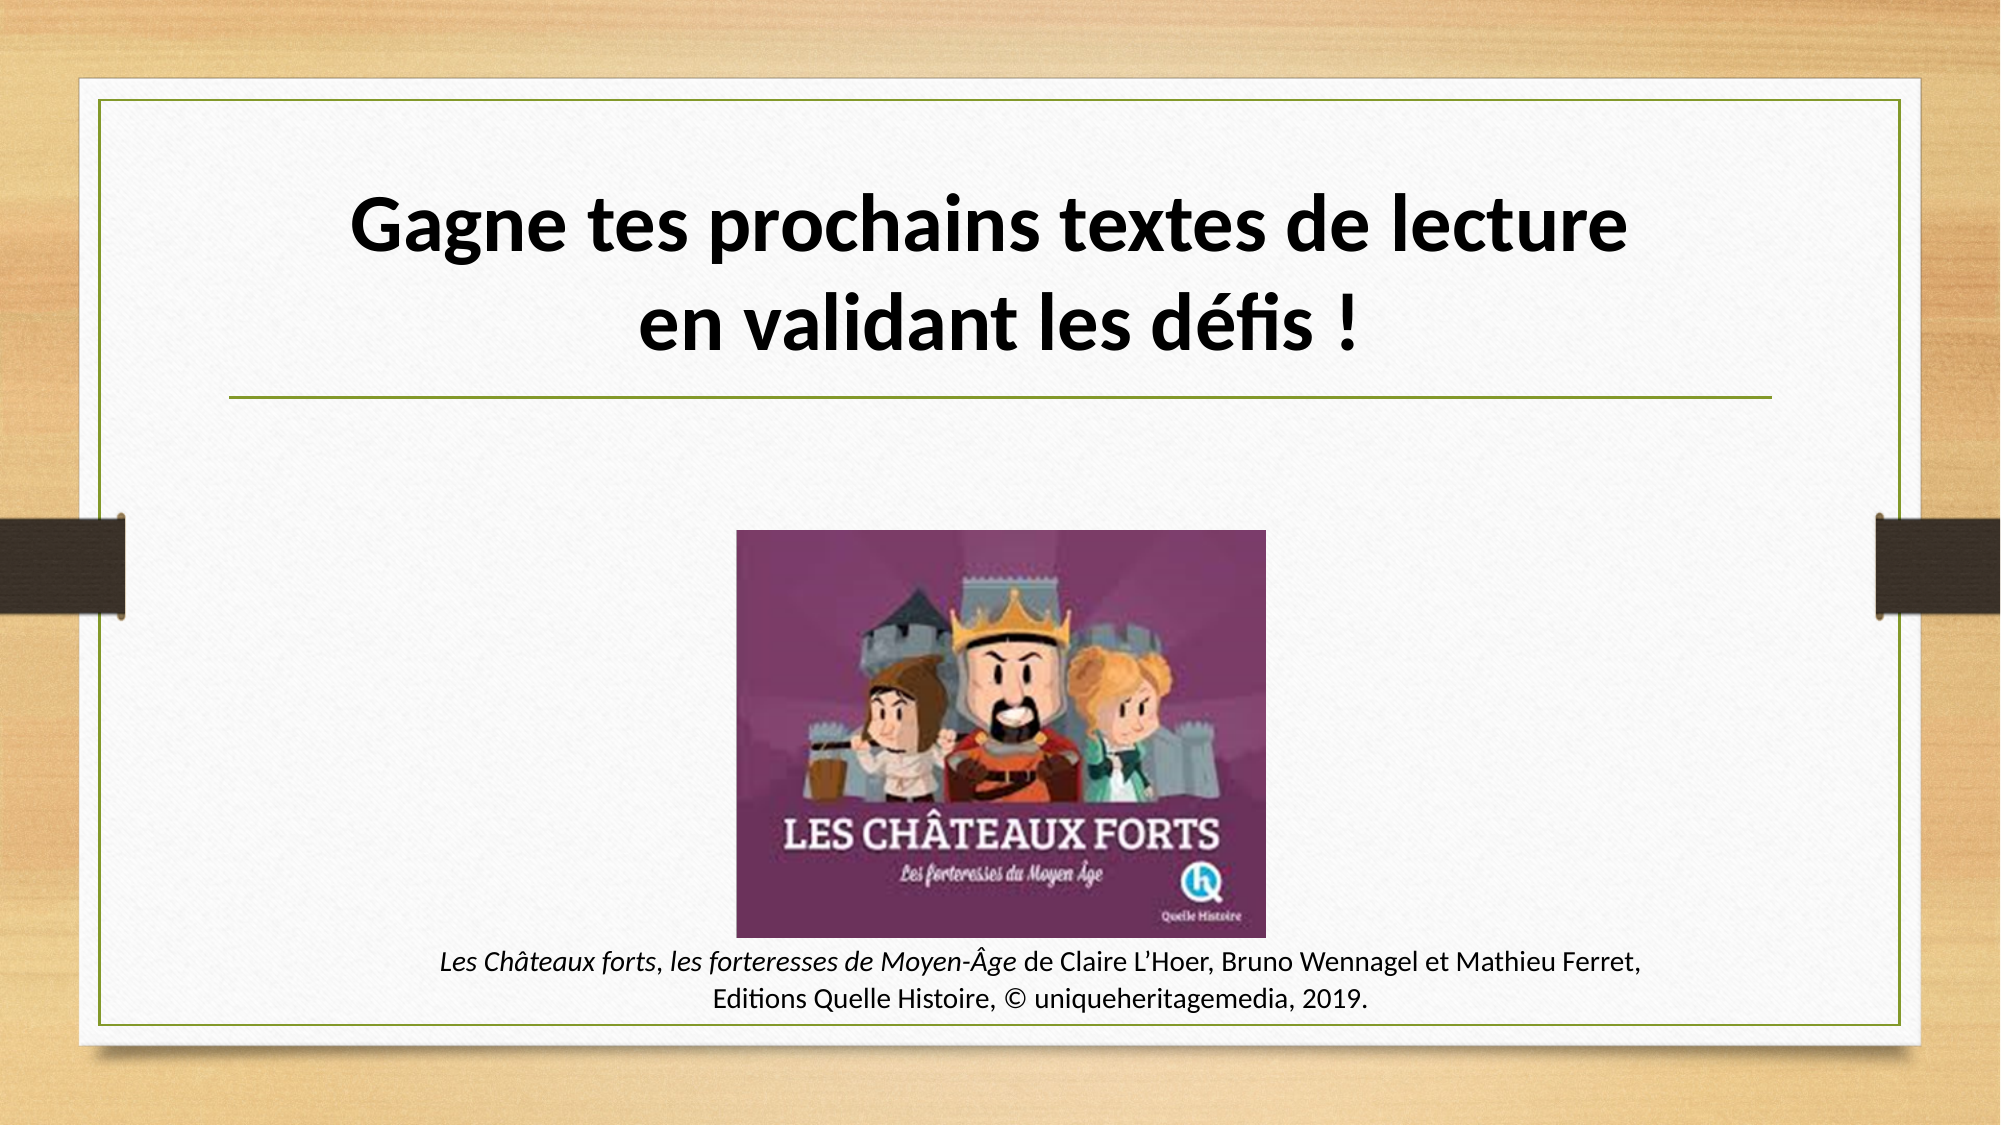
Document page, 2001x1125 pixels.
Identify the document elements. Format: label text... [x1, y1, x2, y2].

picture [0, 0, 2001, 1125]
title Gagne tes prochains textes de lecture en validant les défis ! [212, 294, 1788, 375]
picture [101, 101, 1898, 293]
title Gagne tes prochains textes de lecture en validant les défis ! [212, 161, 1788, 293]
text_box Les Châteaux forts, les forteresses de Moyen-Âge de Claire L’Hoer, Bruno Wennagel et Mathieu Ferret, Editions Quelle Histoire, © uniqueheritagemedia, 2019. [398, 932, 1683, 1023]
